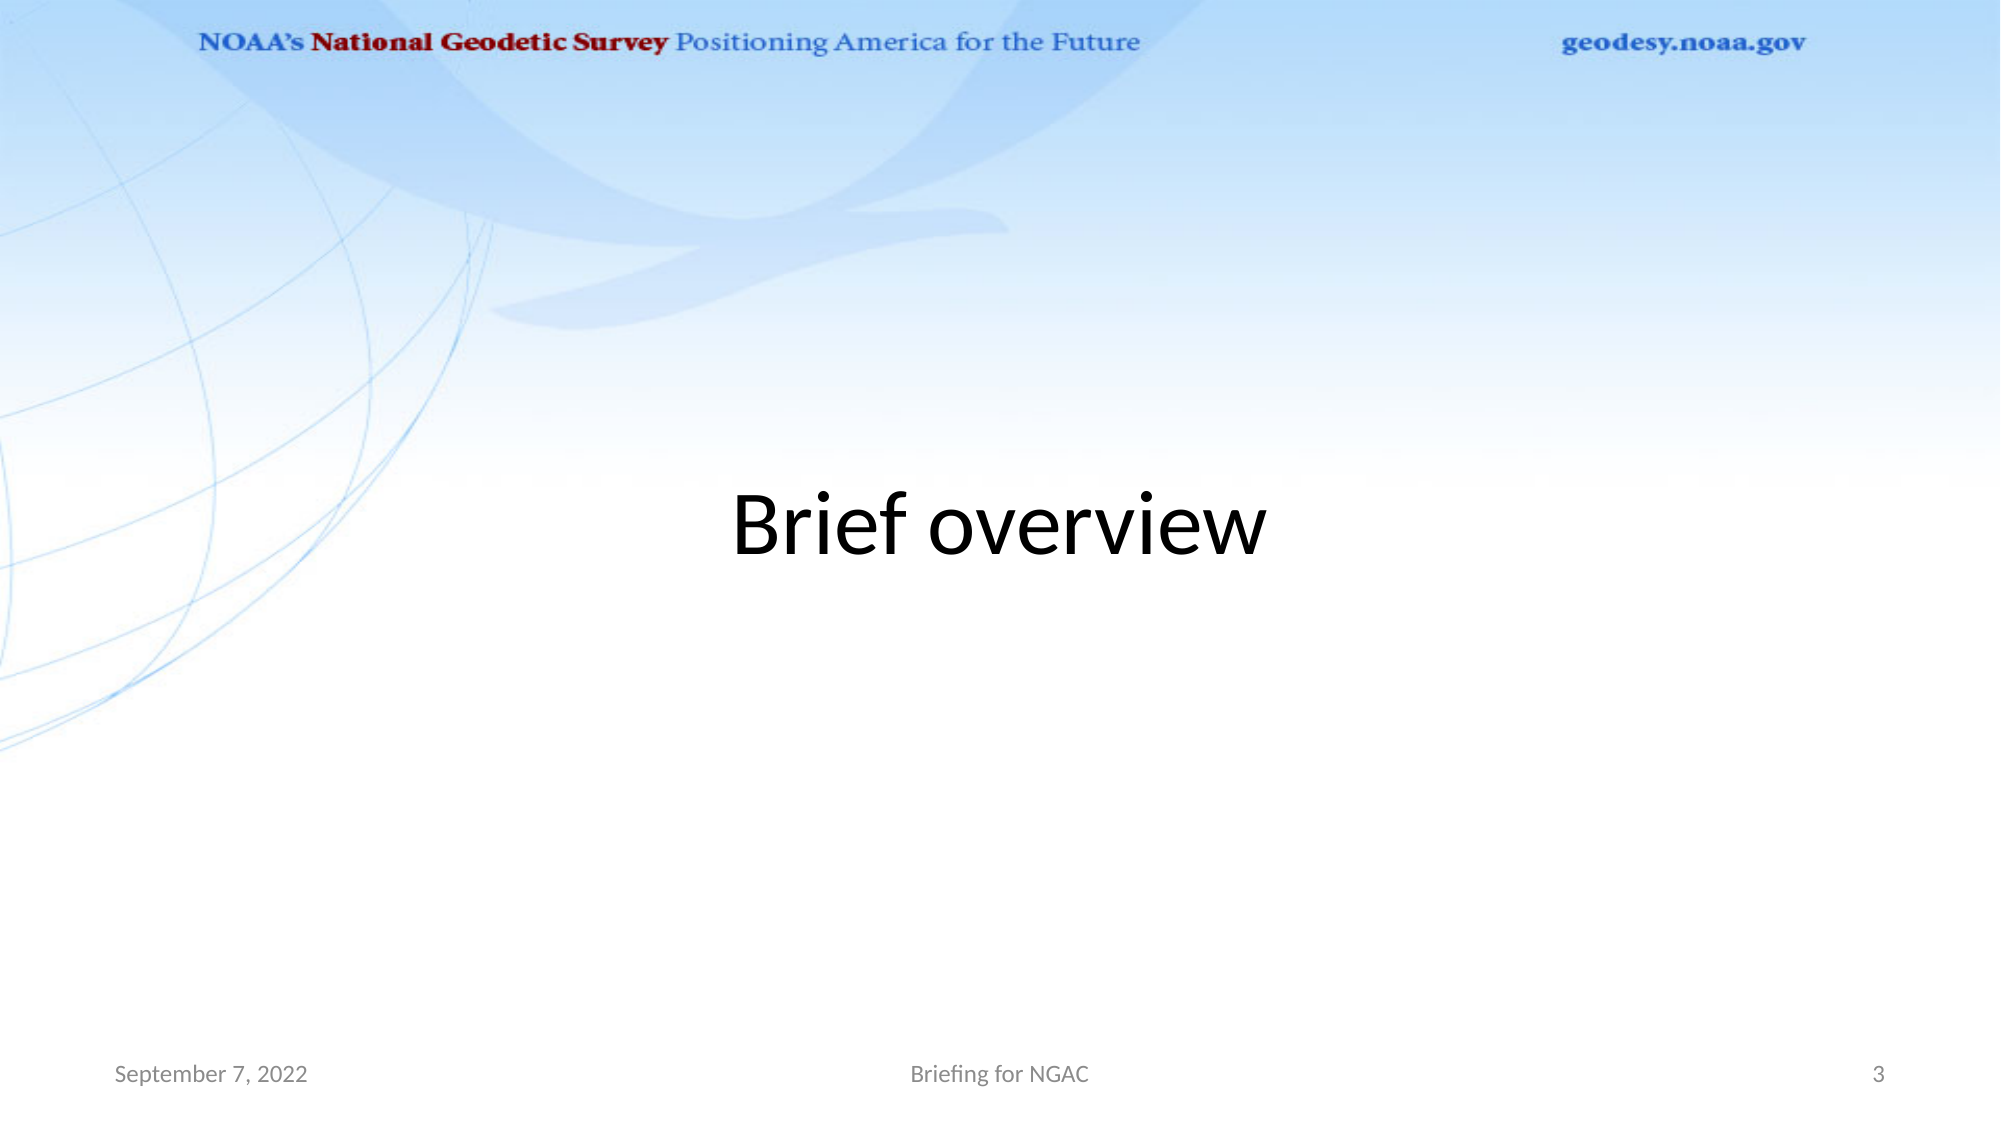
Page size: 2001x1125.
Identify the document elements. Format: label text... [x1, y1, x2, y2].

slide_number 3 [1433, 1042, 1900, 1103]
footer Briefing for NGAC [683, 1042, 1317, 1103]
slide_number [99, 1042, 567, 1103]
picture [0, 0, 2001, 1125]
title Brief overview [324, 423, 1675, 612]
